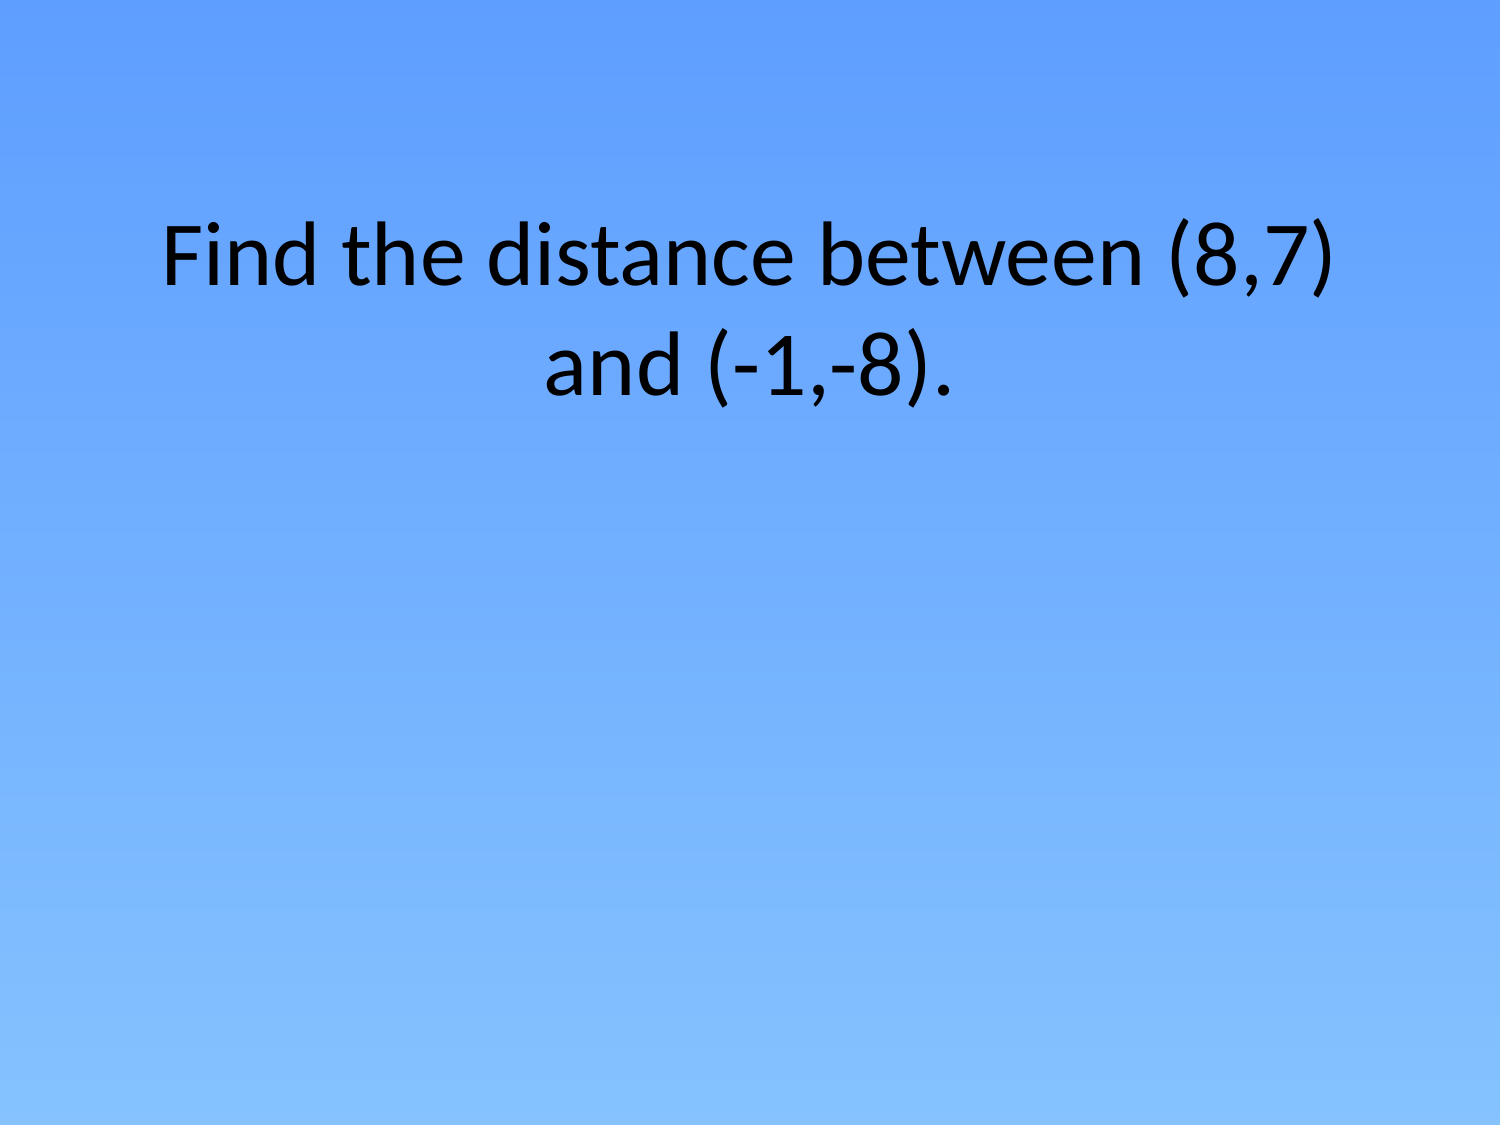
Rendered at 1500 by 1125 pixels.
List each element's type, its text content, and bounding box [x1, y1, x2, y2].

title Find the distance between (8,7) and (-1,-8). [74, 44, 1426, 563]
